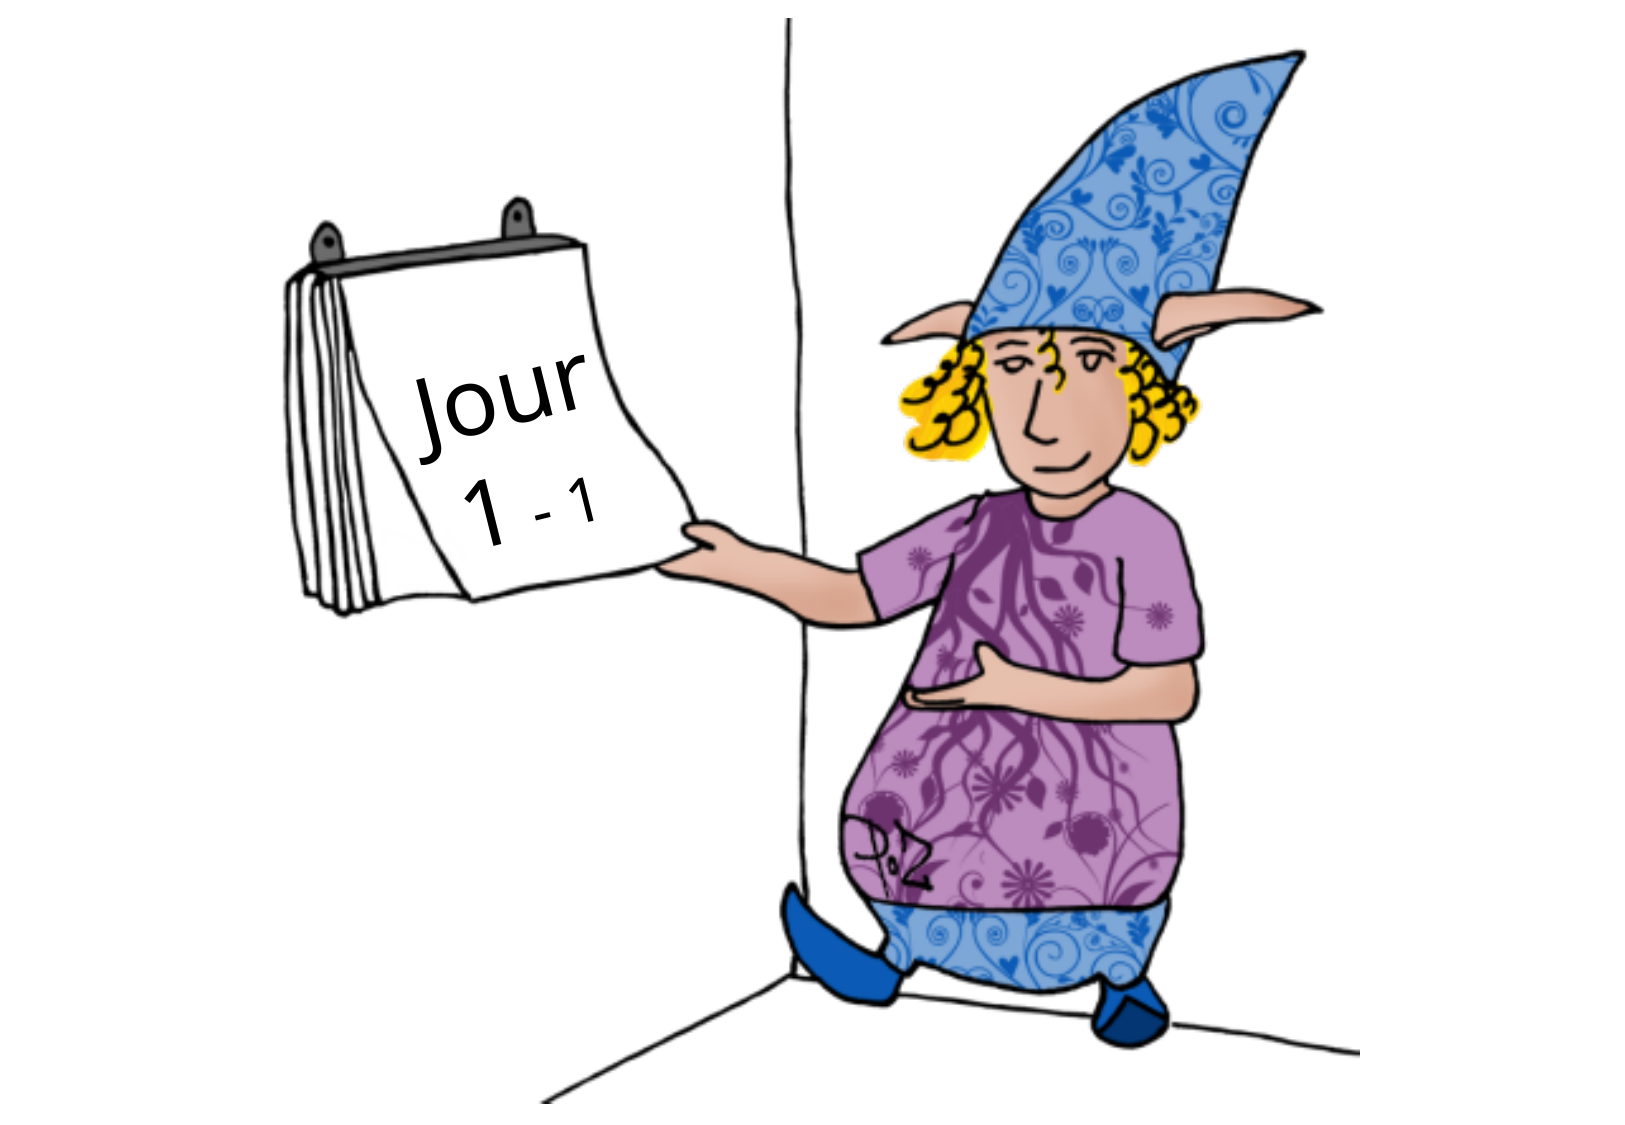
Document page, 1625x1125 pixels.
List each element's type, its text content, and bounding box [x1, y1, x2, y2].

picture [264, 18, 1360, 1104]
text_box Jour 1 - 1 [339, 290, 693, 597]
